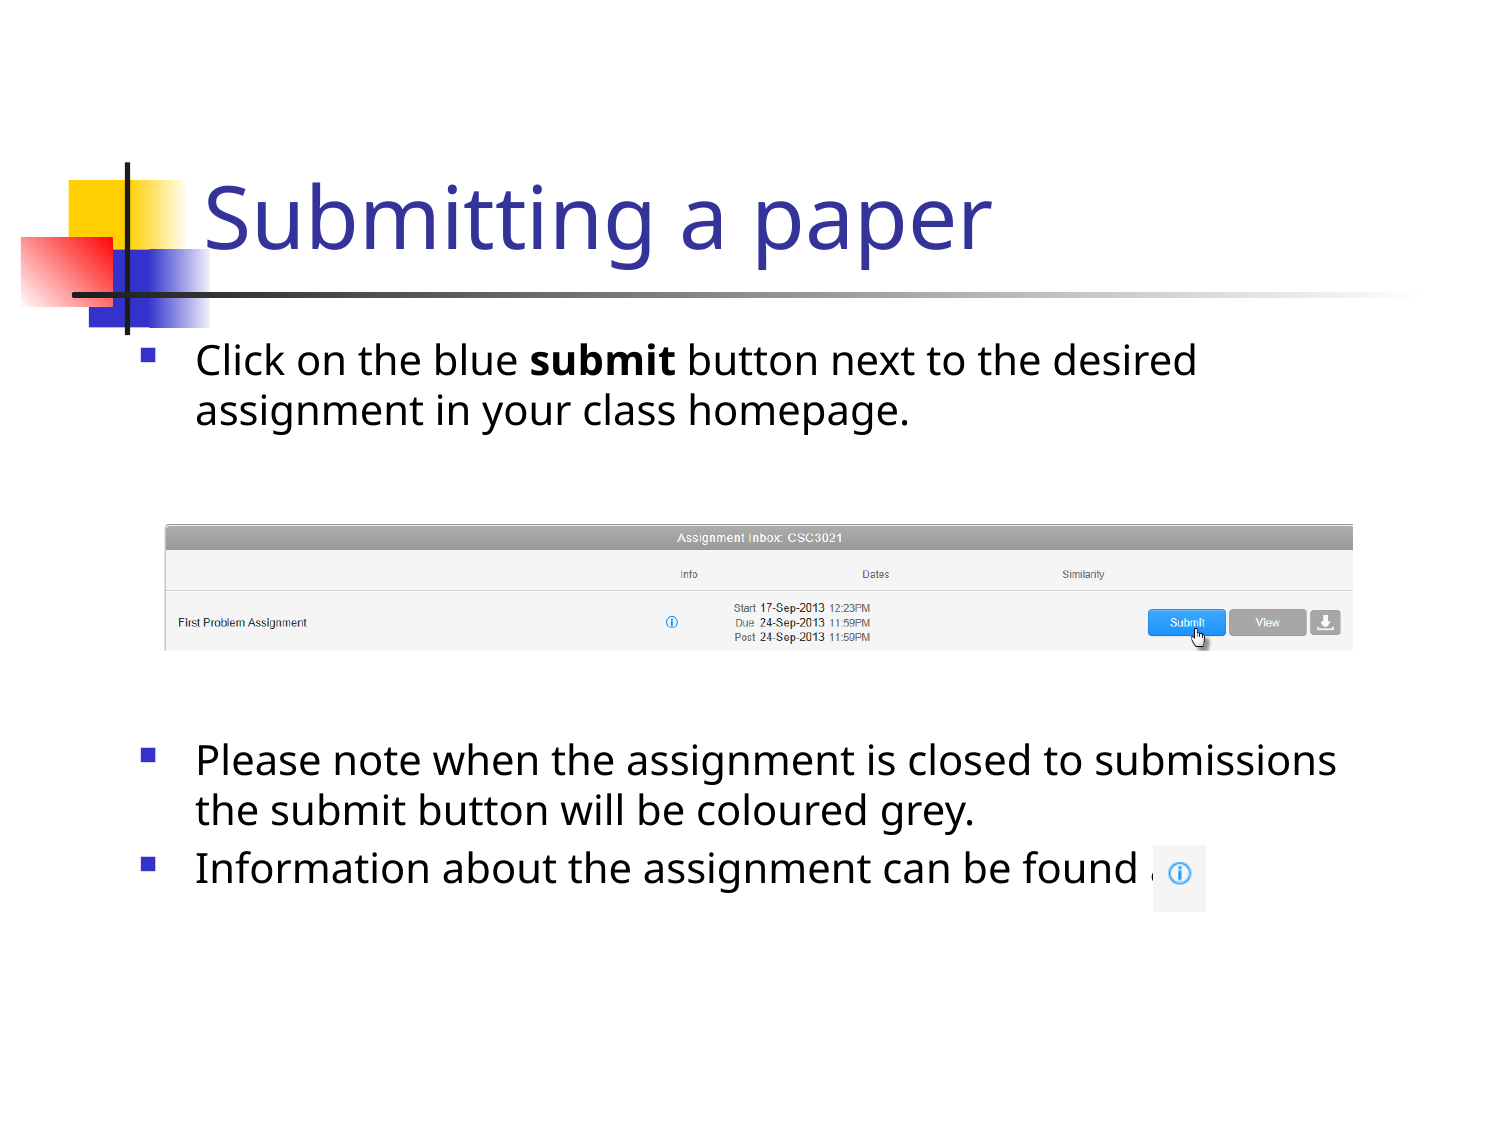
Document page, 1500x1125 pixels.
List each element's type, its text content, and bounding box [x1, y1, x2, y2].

picture [1153, 845, 1206, 912]
list Click on the blue submit button next to the desired assignment in your class homepage. Please note when the assignment is closed to submissions the submit button will be coloured grey. Information about the assignment can be found at [123, 326, 1424, 1002]
picture [159, 520, 1353, 652]
title Submitting a paper [188, 34, 1468, 276]
